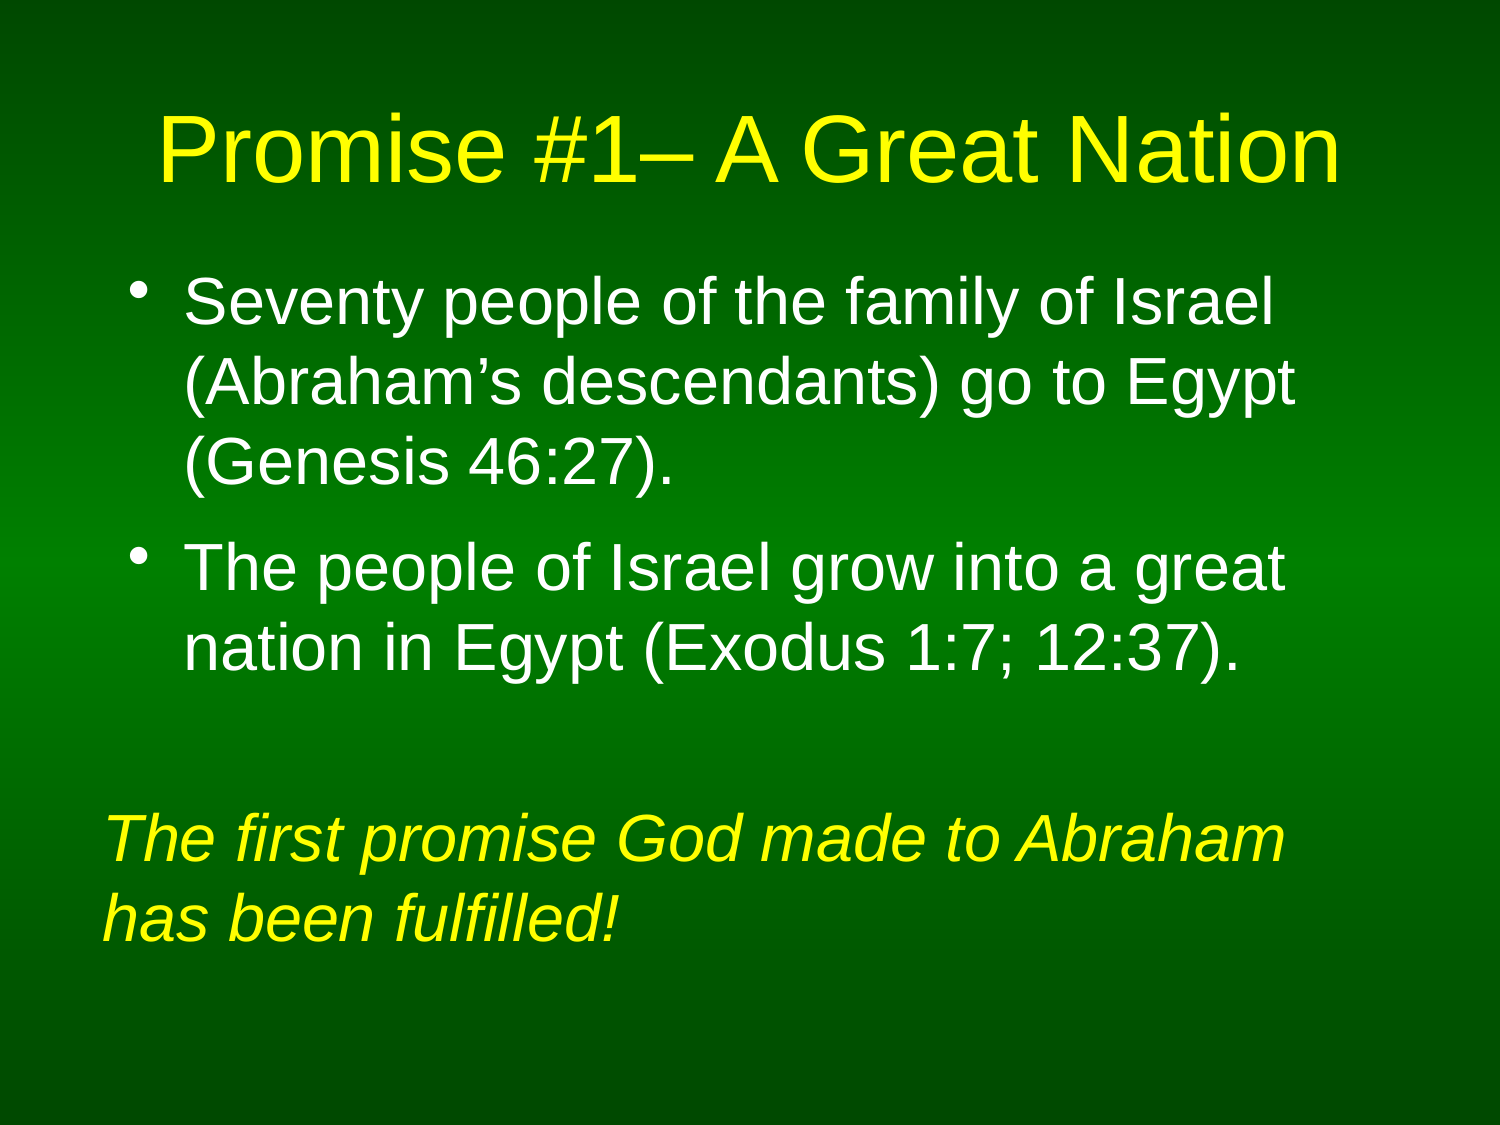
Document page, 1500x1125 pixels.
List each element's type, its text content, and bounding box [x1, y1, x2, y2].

text_box The first promise God made to Abraham has been fulfilled! [87, 787, 1414, 963]
title Promise #1– A Great Nation [37, 50, 1463, 238]
list Seventy people of the family of Israel (Abraham’s descendants) go to Egypt (Genesis 46:27). The people of Israel grow into a great nation in Egypt (Exodus 1:7; 12:37). [112, 249, 1438, 713]
